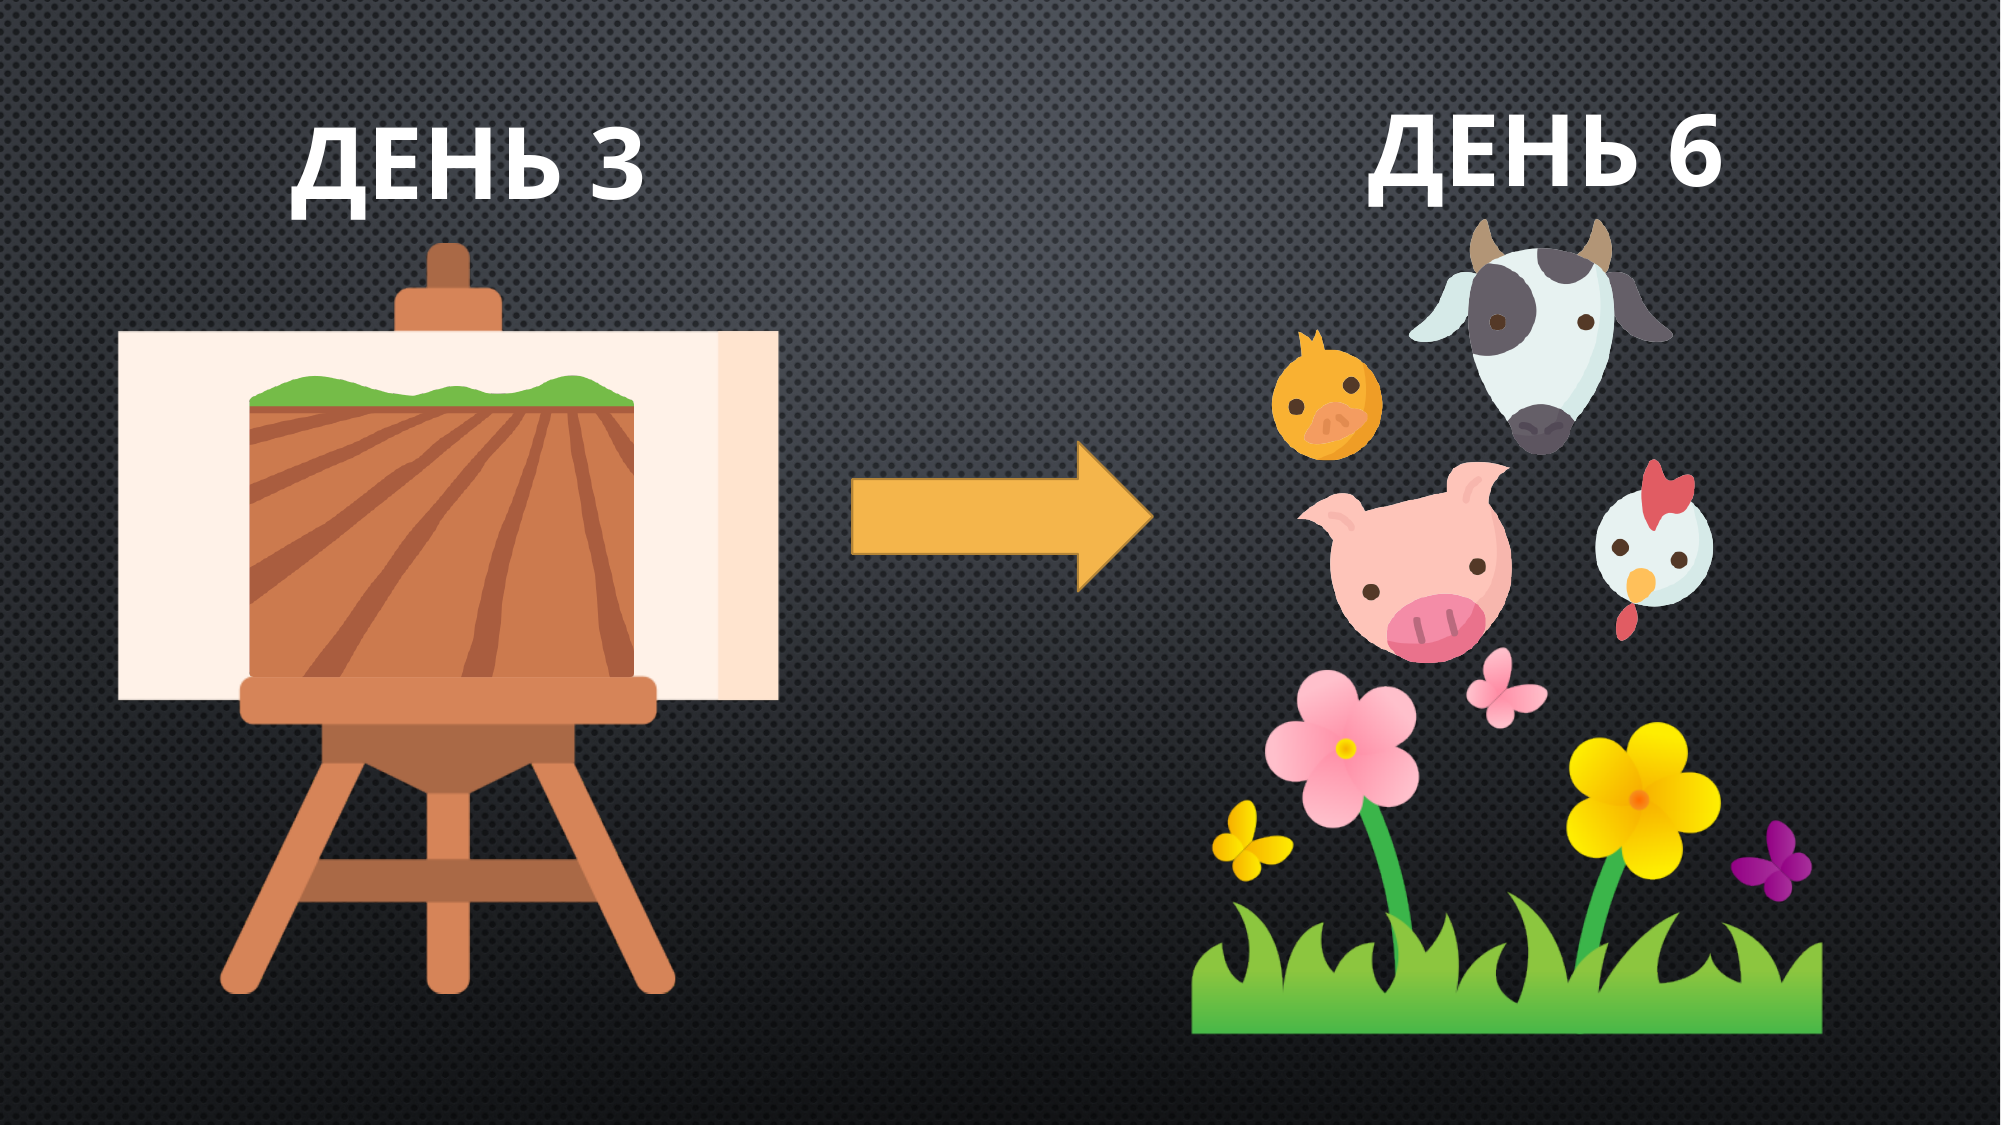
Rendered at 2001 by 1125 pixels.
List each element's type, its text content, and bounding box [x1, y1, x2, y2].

text_box [851, 440, 1154, 593]
picture [73, 243, 824, 994]
picture [1181, 219, 1832, 1125]
subtitle ДЕНЬ 3 [144, 91, 795, 244]
text_box ДЕНЬ 6 [1221, 78, 1872, 274]
